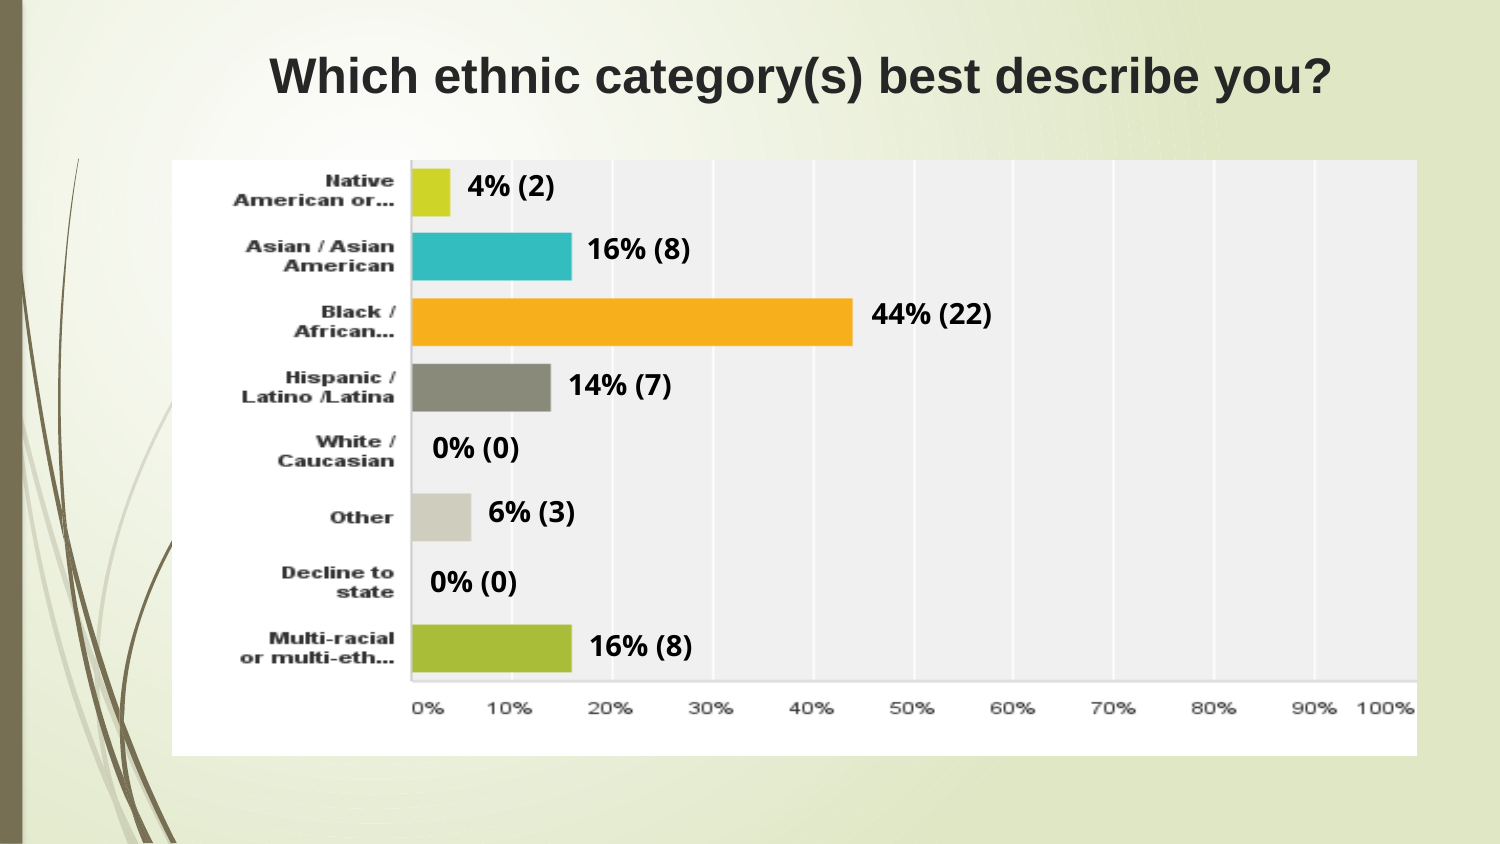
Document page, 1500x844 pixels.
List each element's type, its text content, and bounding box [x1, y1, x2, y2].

title Which ethnic category(s) best describe you? [186, 41, 1417, 160]
picture [171, 160, 1418, 756]
